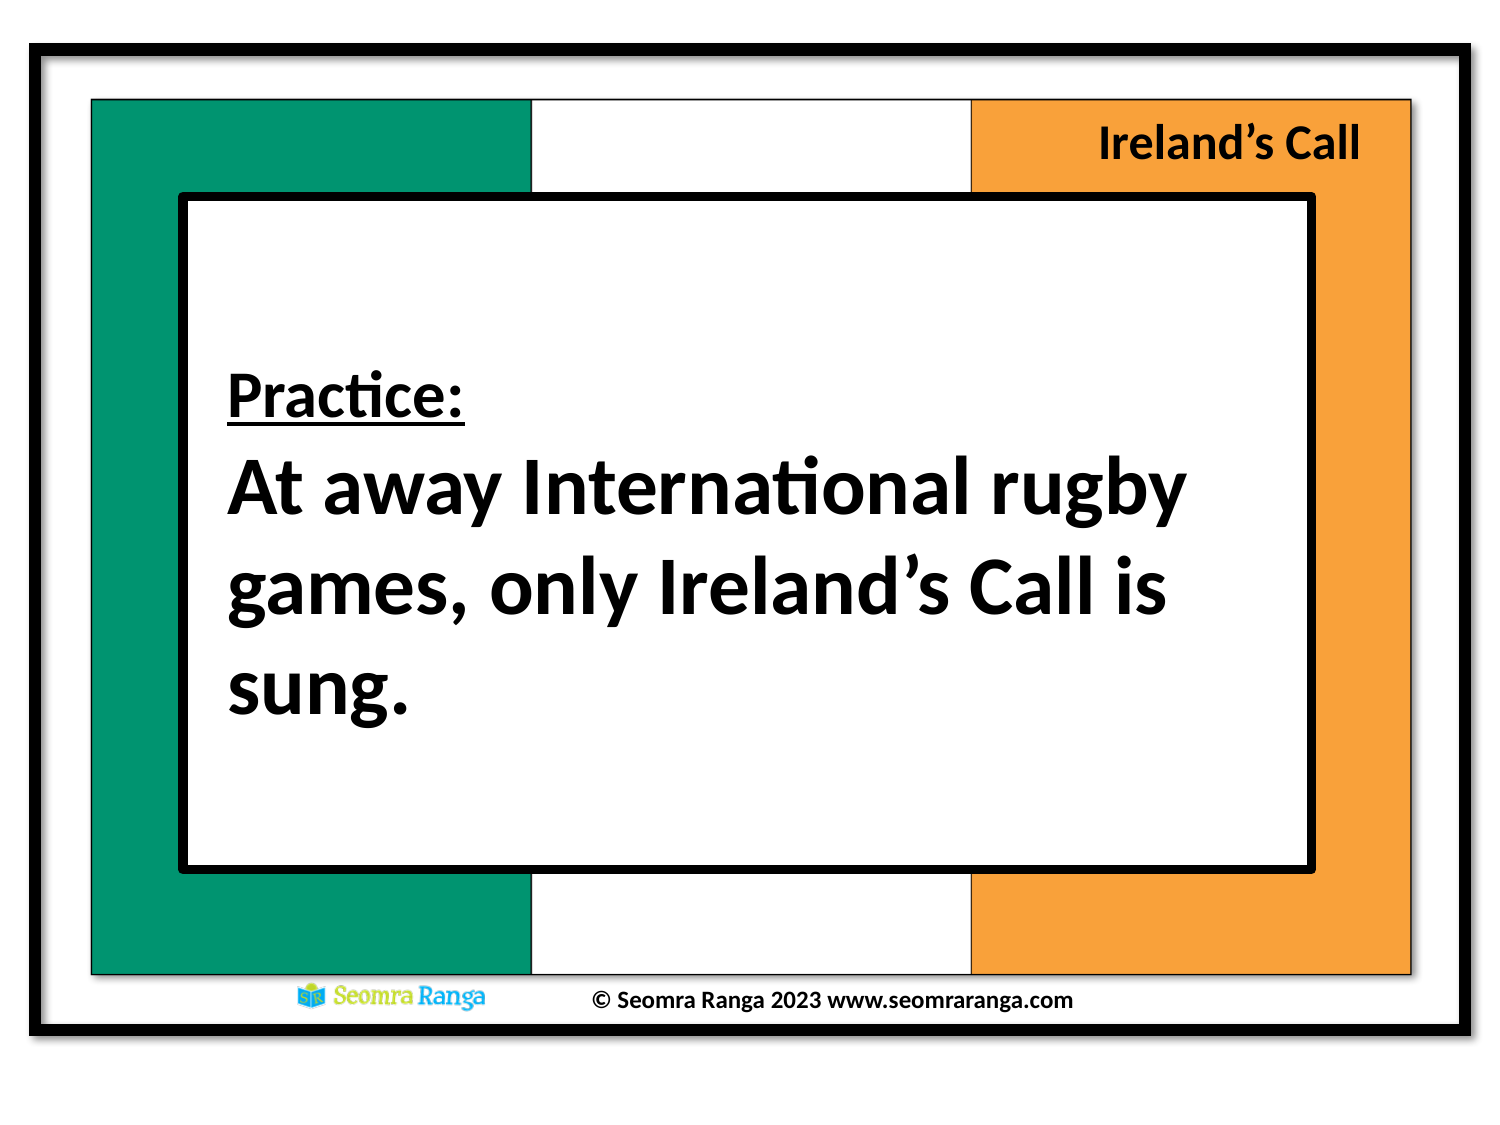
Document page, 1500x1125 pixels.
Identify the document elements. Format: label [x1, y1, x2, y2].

picture [41, 55, 1459, 1024]
